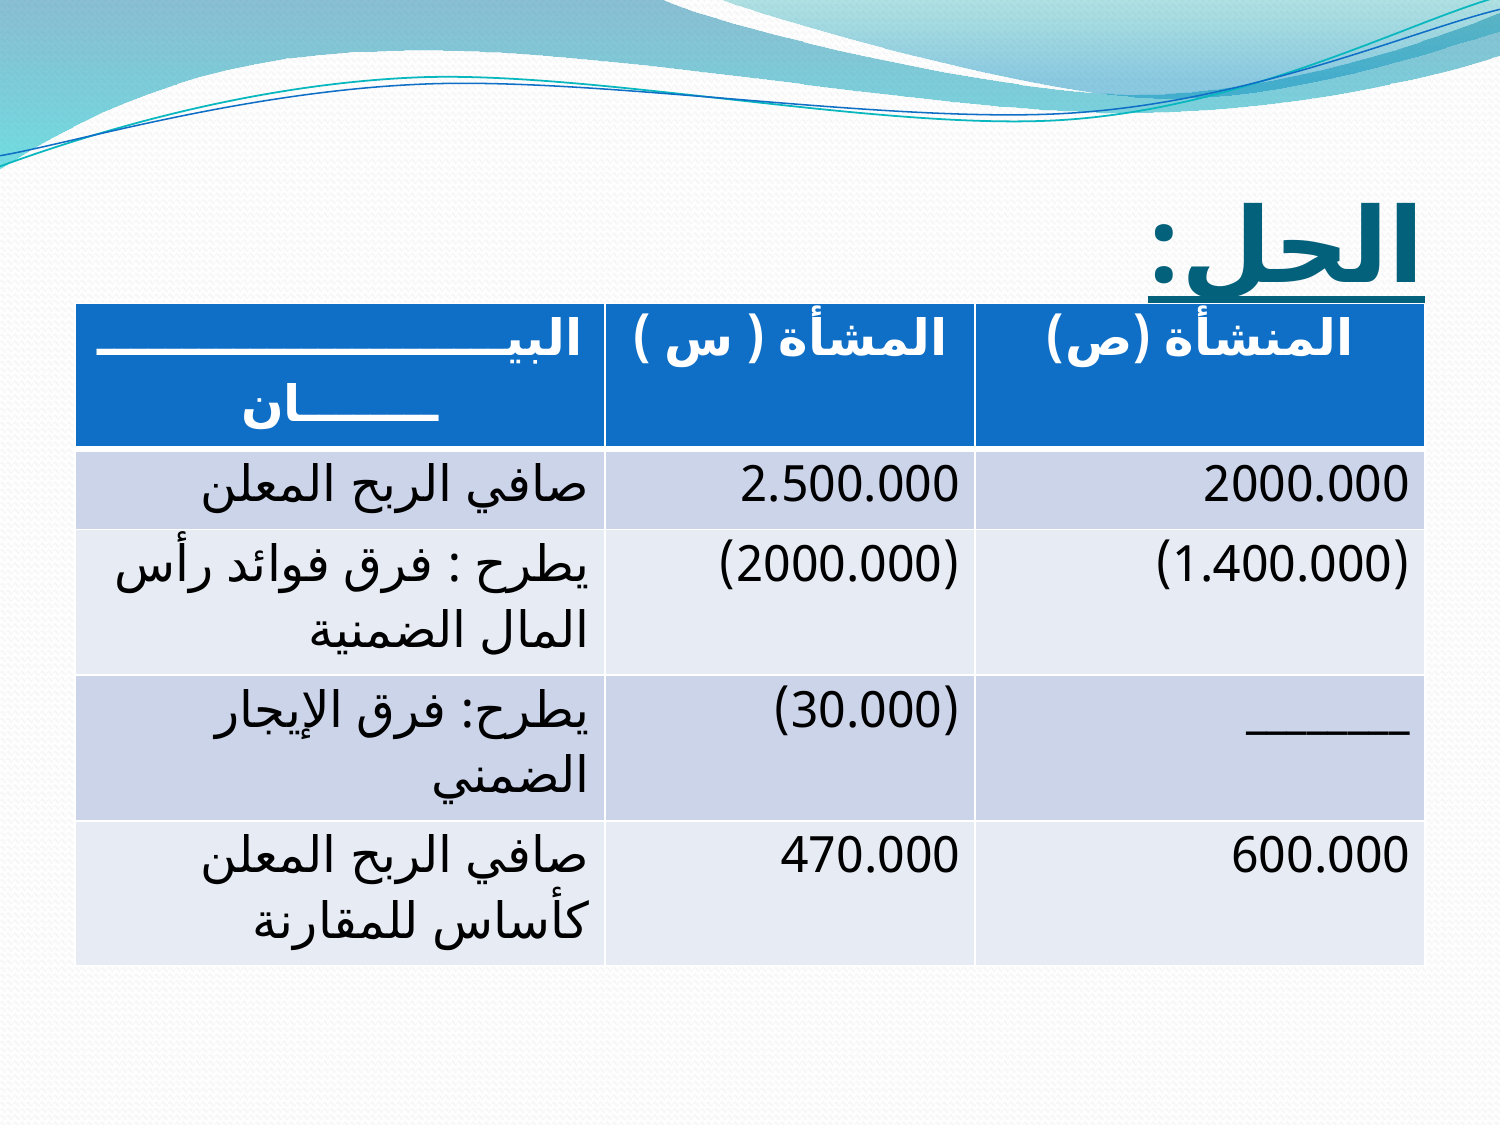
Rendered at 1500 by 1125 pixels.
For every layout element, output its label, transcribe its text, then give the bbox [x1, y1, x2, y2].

title الحل: [75, 115, 1425, 303]
table_cell صافي الربح المعلن [76, 452, 604, 529]
table_cell صافي الربح المعلن كأساس للمقارنة [76, 822, 604, 965]
table_cell (2000.000) [606, 530, 974, 674]
table_cell (1.400.000) [976, 530, 1424, 674]
table_cell يطرح : فرق فوائد رأس المال الضمنية [76, 530, 604, 674]
table_cell ________ [976, 676, 1424, 820]
table_header المنشأة (ص) [976, 304, 1424, 446]
table_cell 2.500.000 [606, 452, 974, 529]
table_cell (30.000) [606, 676, 974, 820]
table_header البيــــــــــــــــــــــــــــــــان [76, 304, 604, 446]
table_cell 2000.000 [976, 452, 1424, 529]
table_header المشأة ( س ) [606, 304, 974, 446]
table_cell يطرح: فرق الإيجار الضمني [76, 676, 604, 820]
table_cell 470.000 [606, 822, 974, 965]
table_cell 600.000 [976, 822, 1424, 965]
